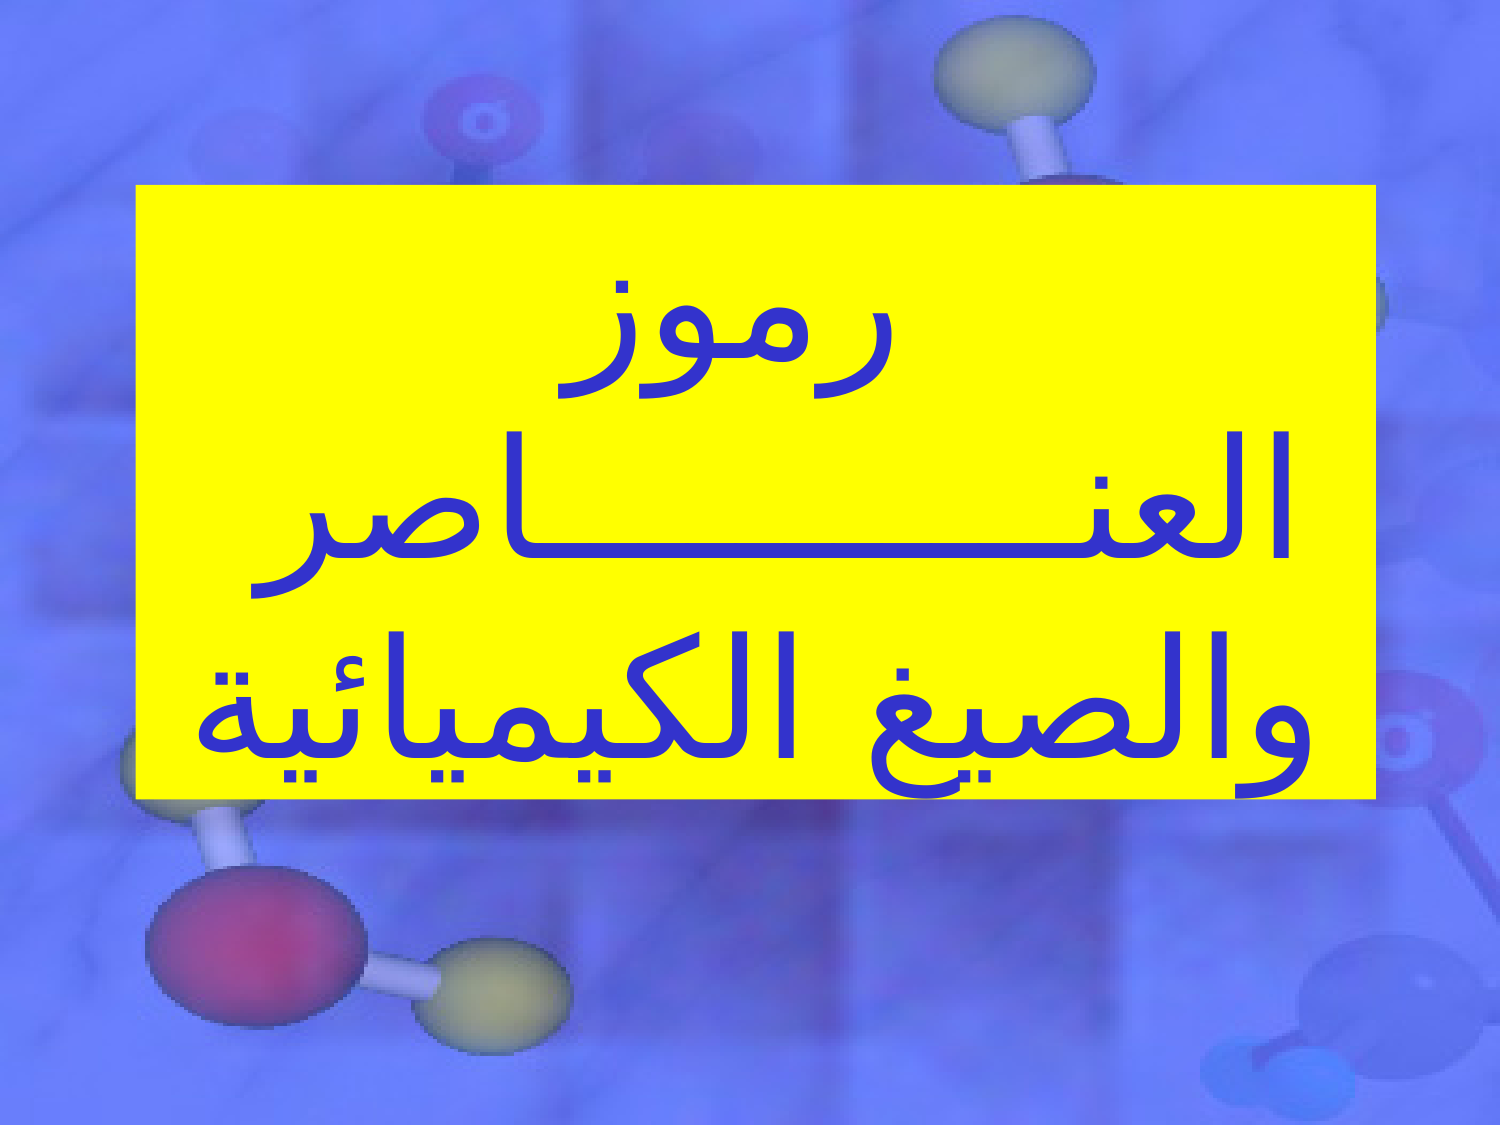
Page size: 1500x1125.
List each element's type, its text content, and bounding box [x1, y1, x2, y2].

picture [0, 0, 1500, 1125]
text_box رموز العنـــــــــــاصر والصيغ الكيميائية [135, 184, 1376, 800]
